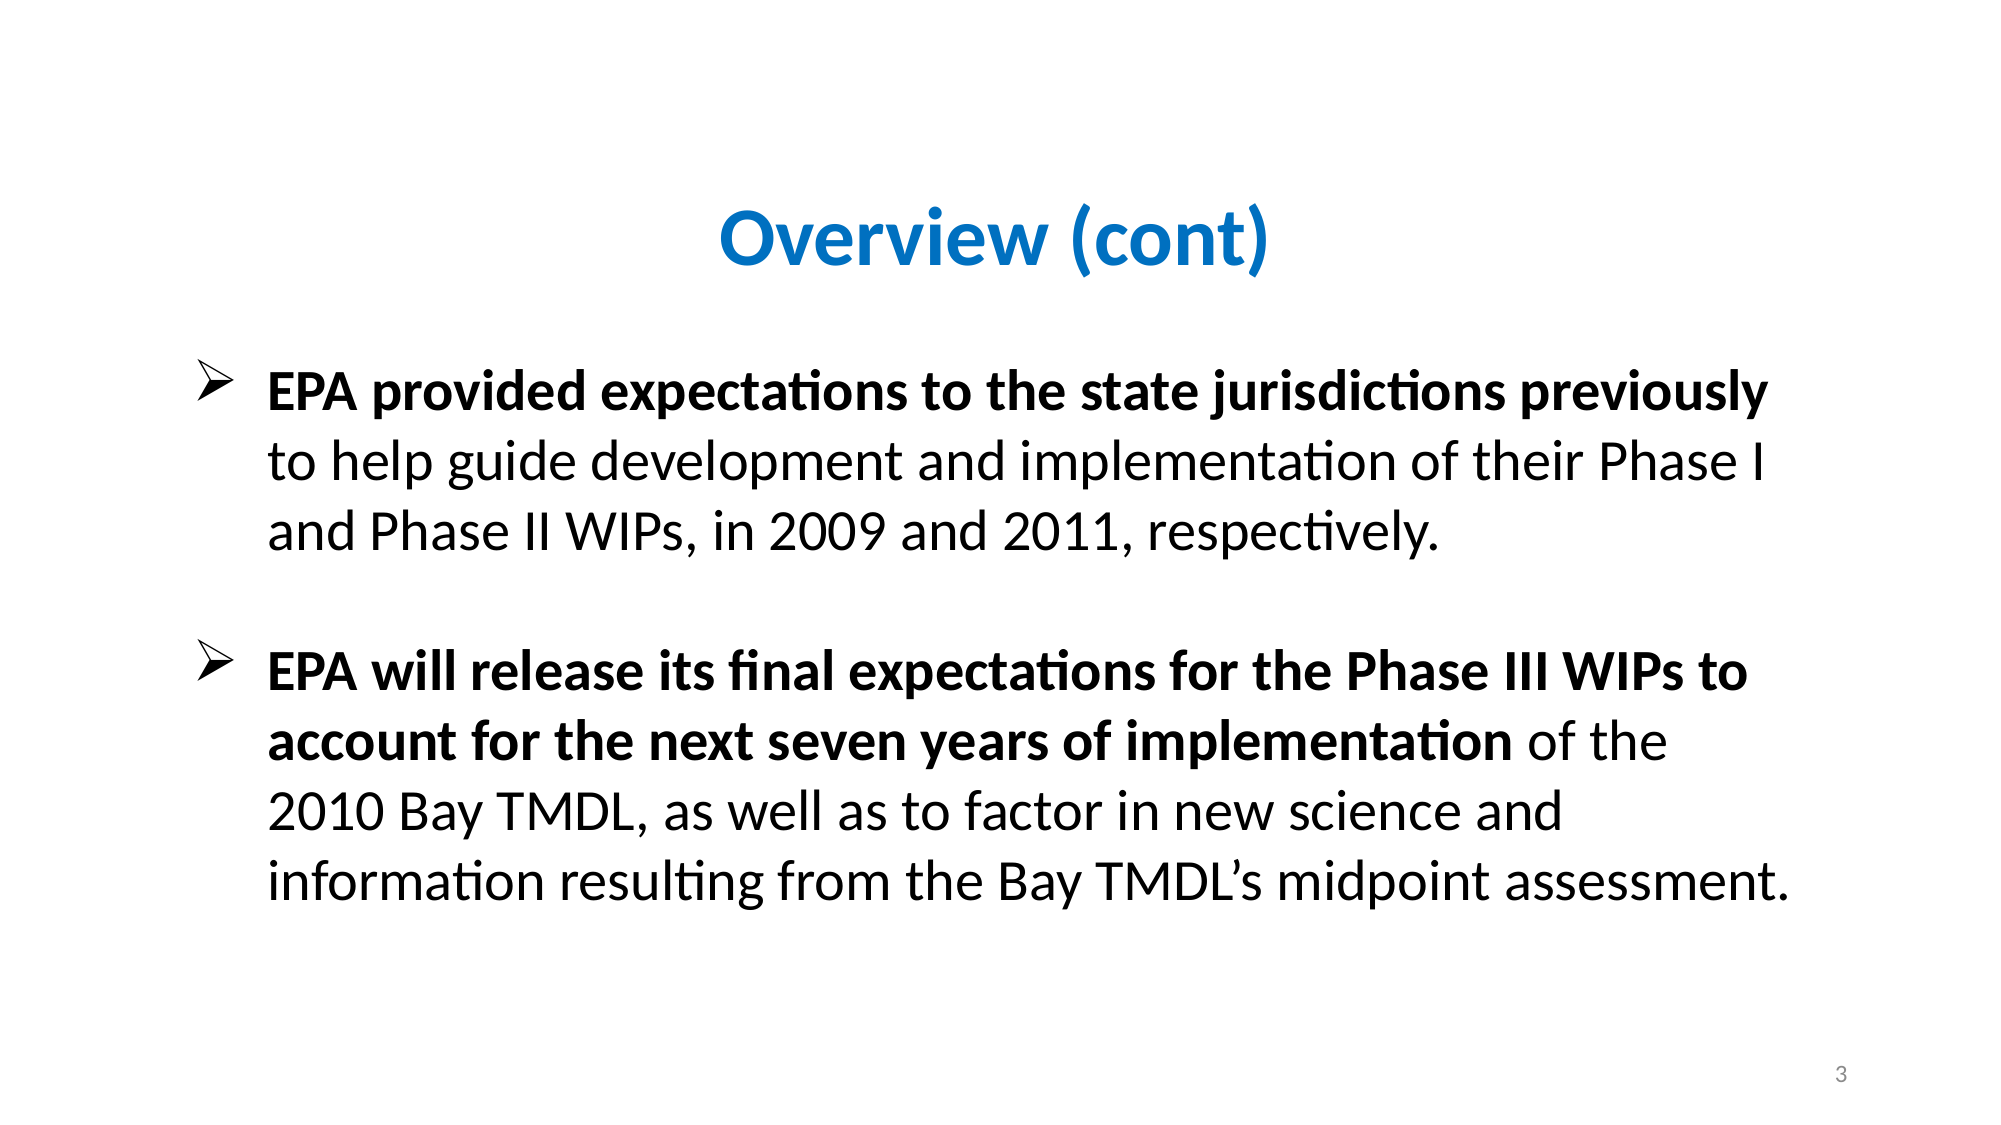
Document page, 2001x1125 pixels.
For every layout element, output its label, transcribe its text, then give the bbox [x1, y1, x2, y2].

text_box Overview (cont) EPA provided expectations to the state jurisdictions previously to help guide development and implementation of their Phase I and Phase II WIPs, in 2009 and 2011, respectively. EPA will release its final expectations for the Phase III WIPs to account for the next seven years of implementation of the 2010 Bay TMDL, as well as to factor in new science and information resulting from the Bay TMDL’s midpoint assessment. [177, 174, 1814, 965]
slide_number 3 [1412, 1042, 1863, 1103]
